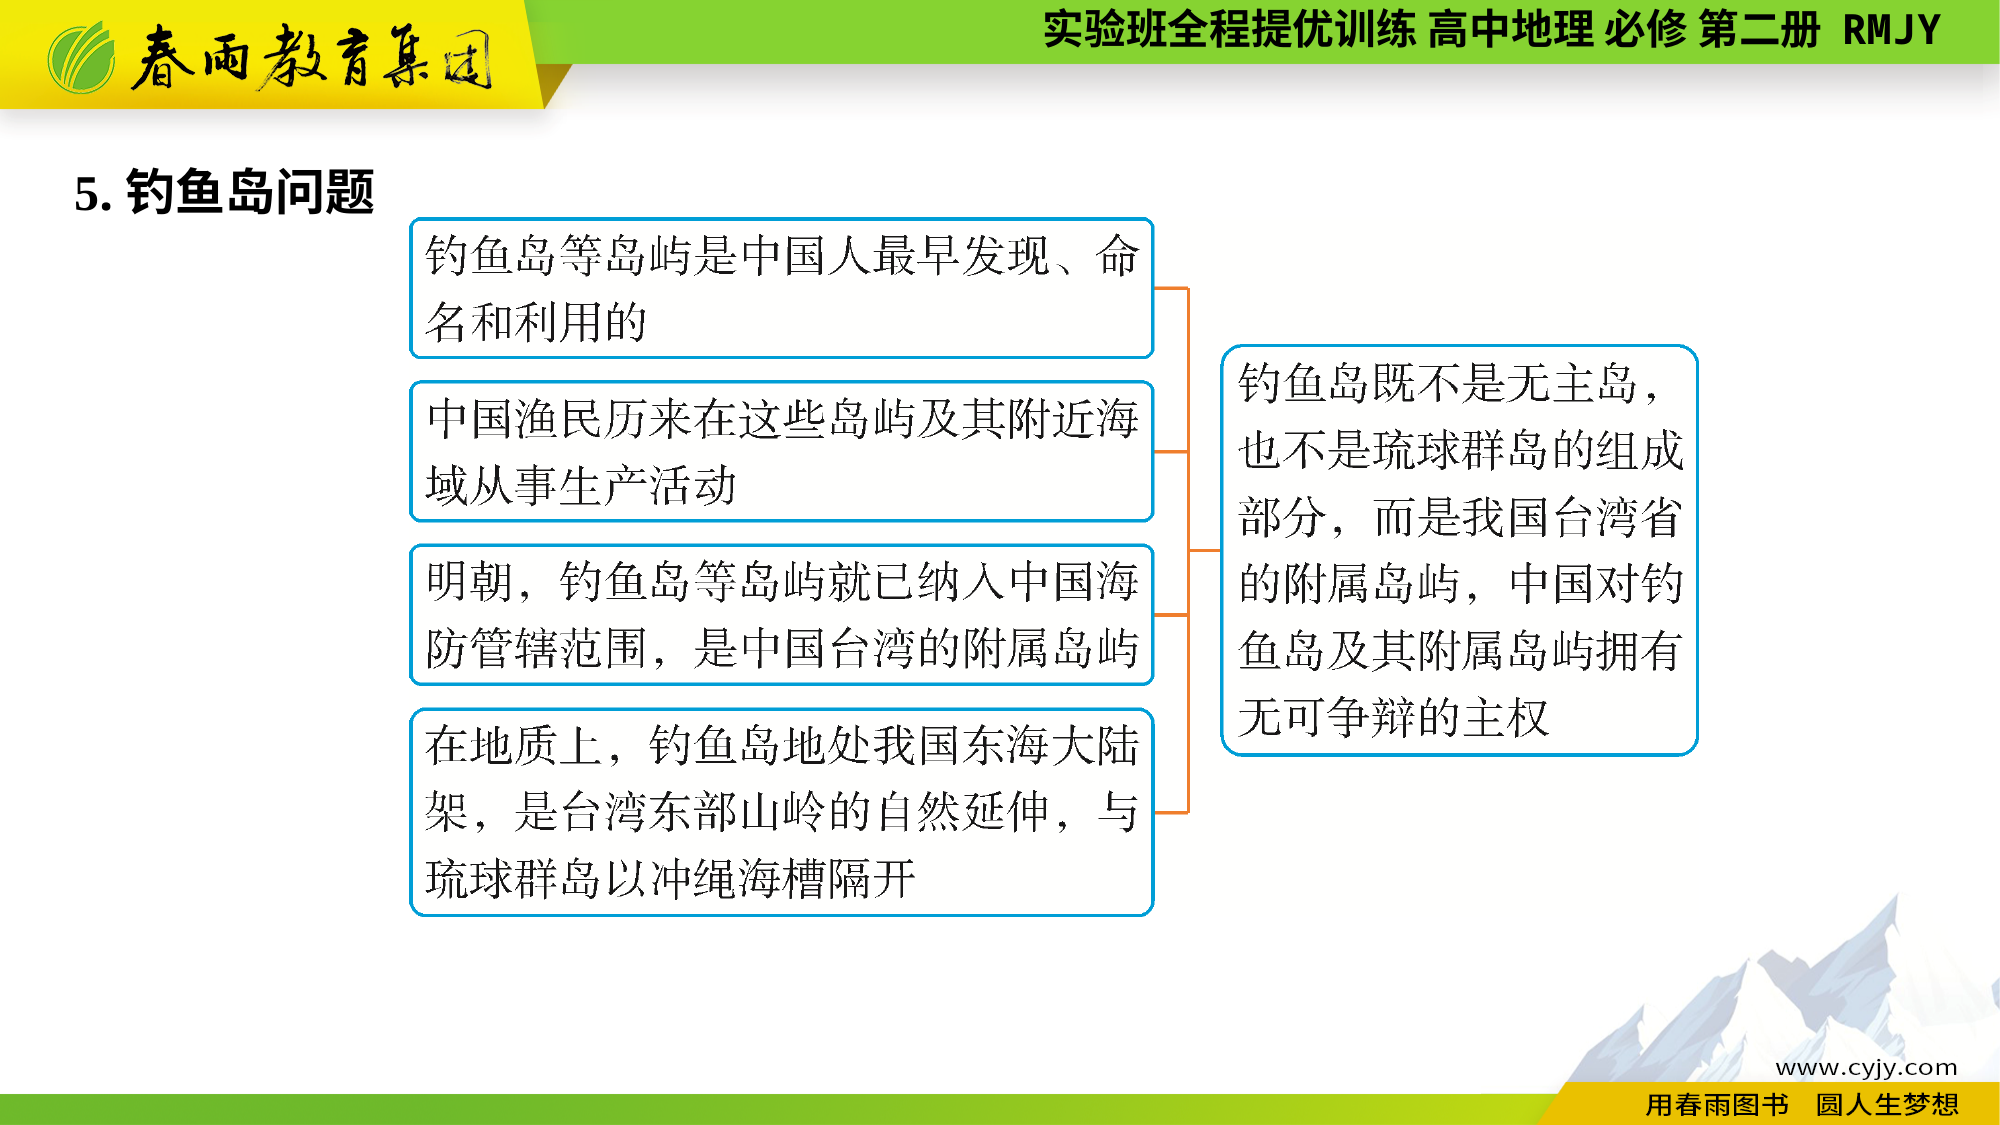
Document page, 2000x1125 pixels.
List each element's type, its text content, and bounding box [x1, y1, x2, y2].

list 5.钓鱼岛问题 [59, 122, 1944, 217]
picture [0, 0, 2000, 1125]
